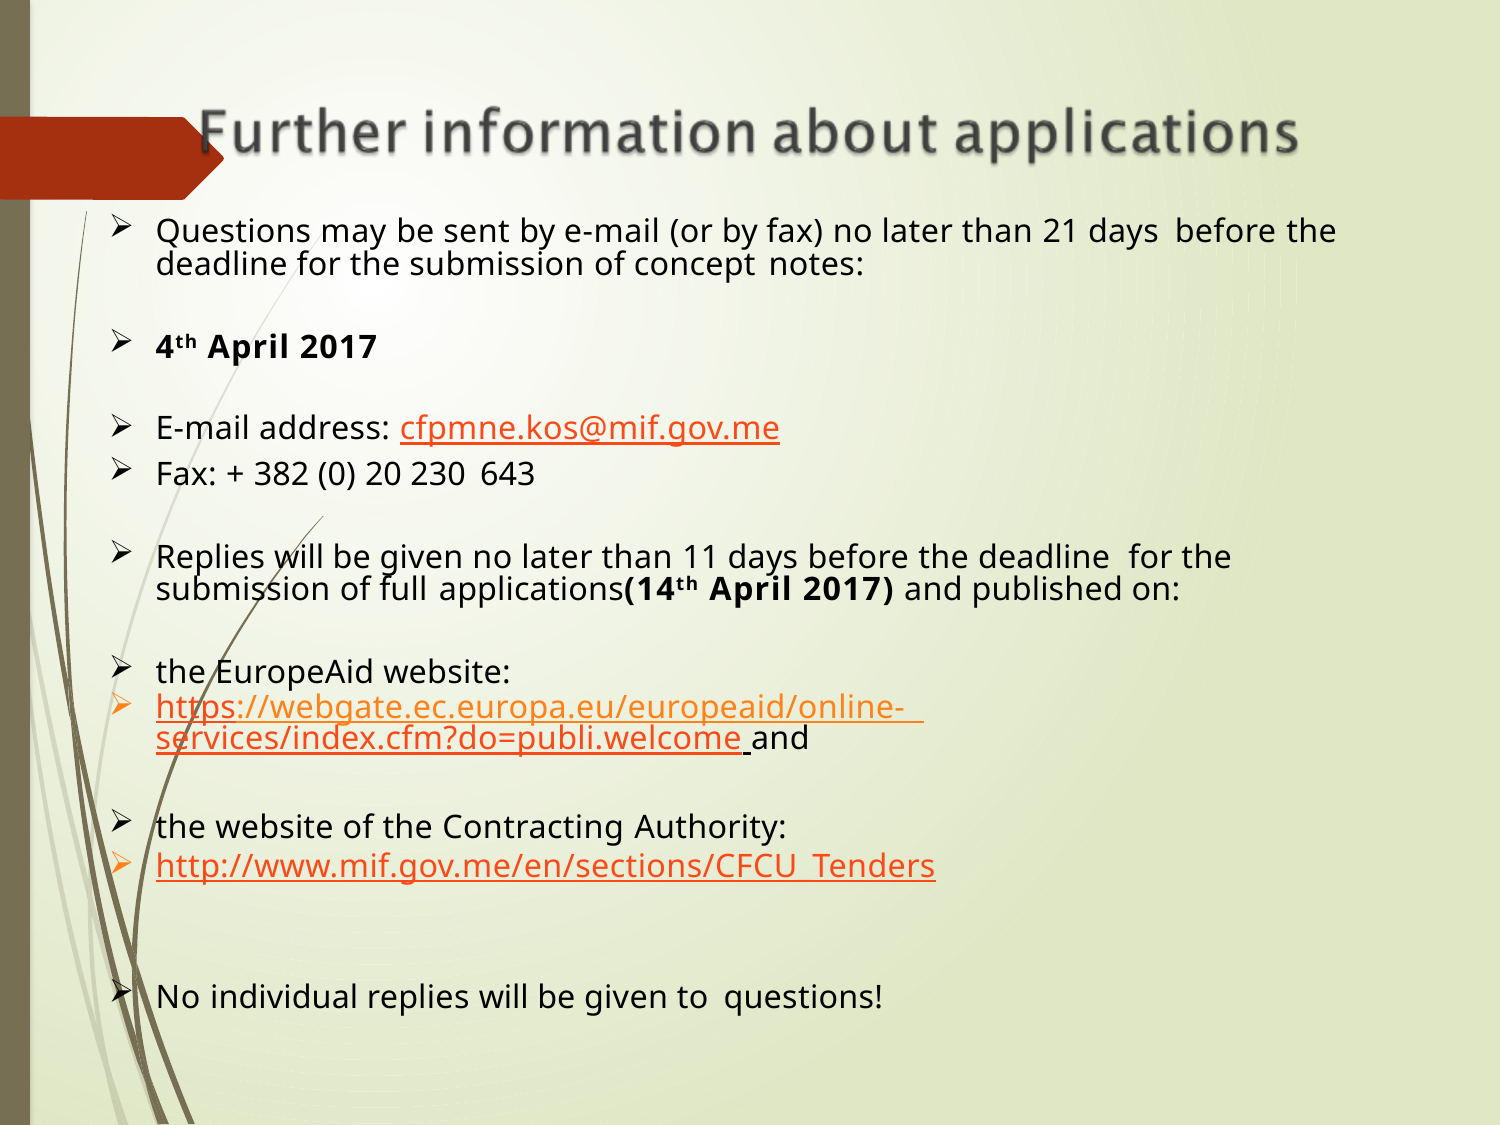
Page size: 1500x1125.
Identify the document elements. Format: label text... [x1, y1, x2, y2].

text_box Questions may be sent by e-mail (or by fax) no later than 21 days before the deadline for the submission of concept notes: 4th April 2017 E-mail address: cfpmne.kos@mif.gov.me Fax: + 382 (0) 20 230 643 Replies will be given no later than 11 days before the deadline for the submission of full applications(14th April 2017) and published on: the EuropeAid website: https://webgate.ec.europa.eu/europeaid/online- services/index.cfm?do=publi.welcome and the website of the Contracting Authority: http://www.mif.gov.me/en/sections/CFCU_Tenders No individual replies will be given to questions! [106, 215, 1397, 1015]
text_box [156, 81, 1363, 183]
